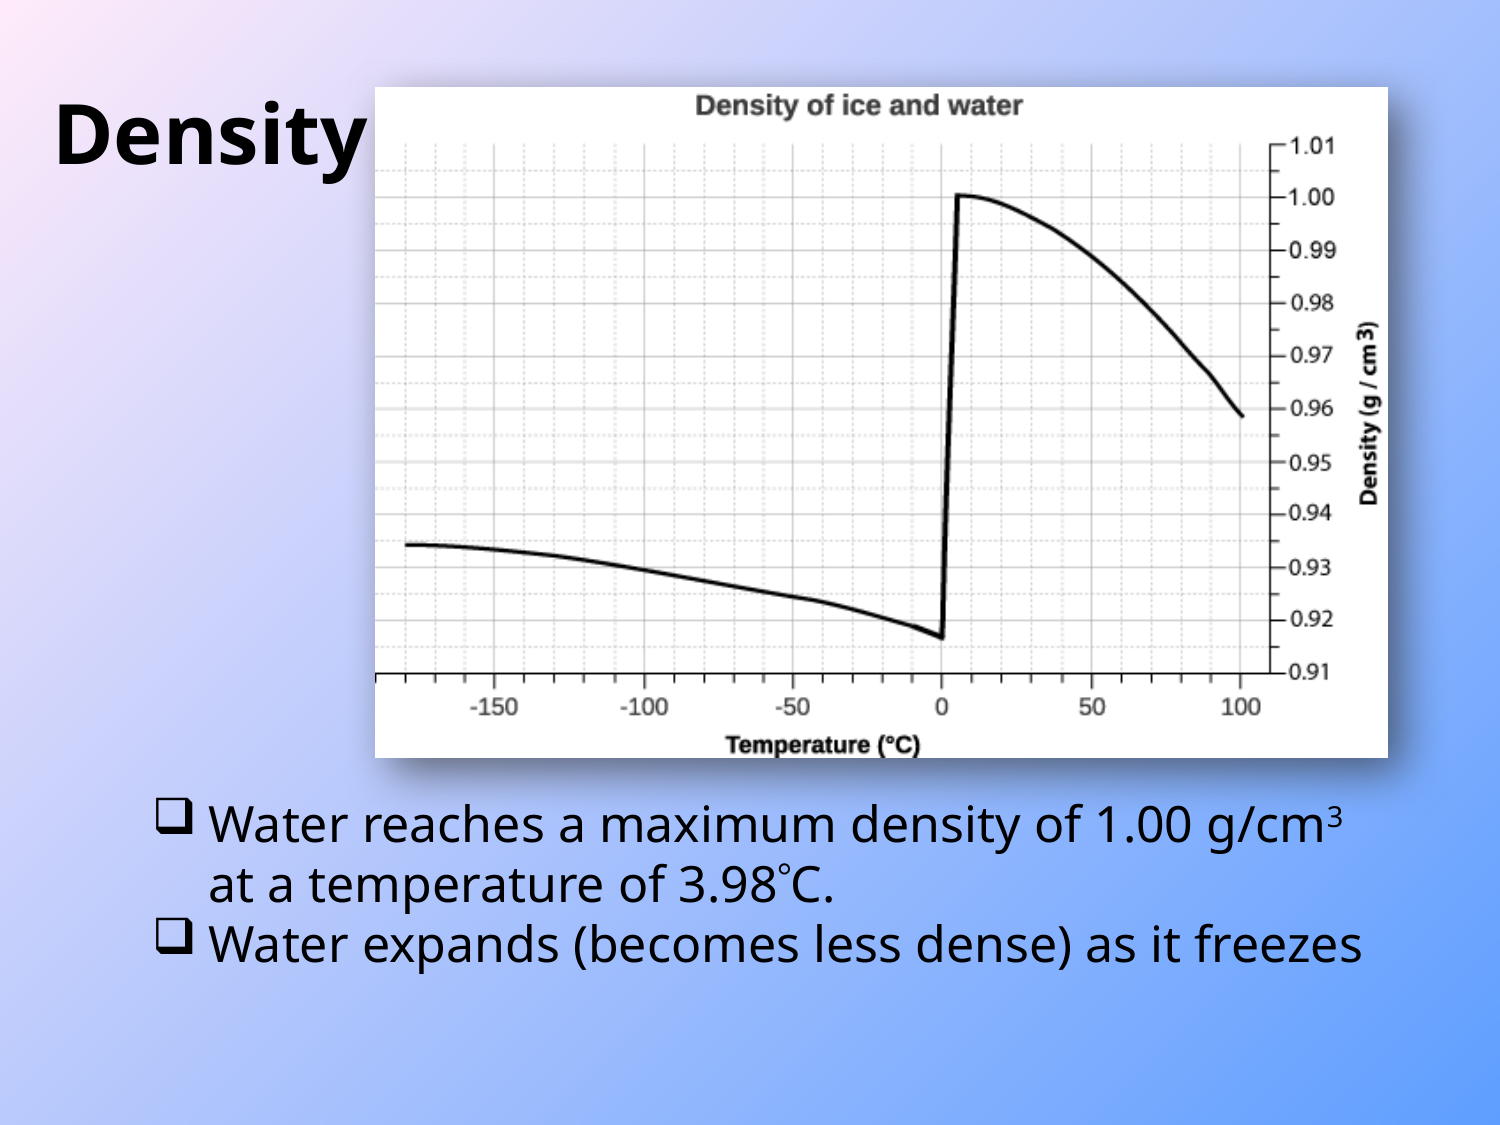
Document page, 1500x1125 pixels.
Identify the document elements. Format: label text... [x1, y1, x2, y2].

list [374, 87, 1388, 758]
text_box Water reaches a maximum density of 1.00 g/cm3 at a temperature of 3.98C. Water expands (becomes less dense) as it freezes [137, 784, 1413, 980]
title Density [37, 37, 413, 225]
